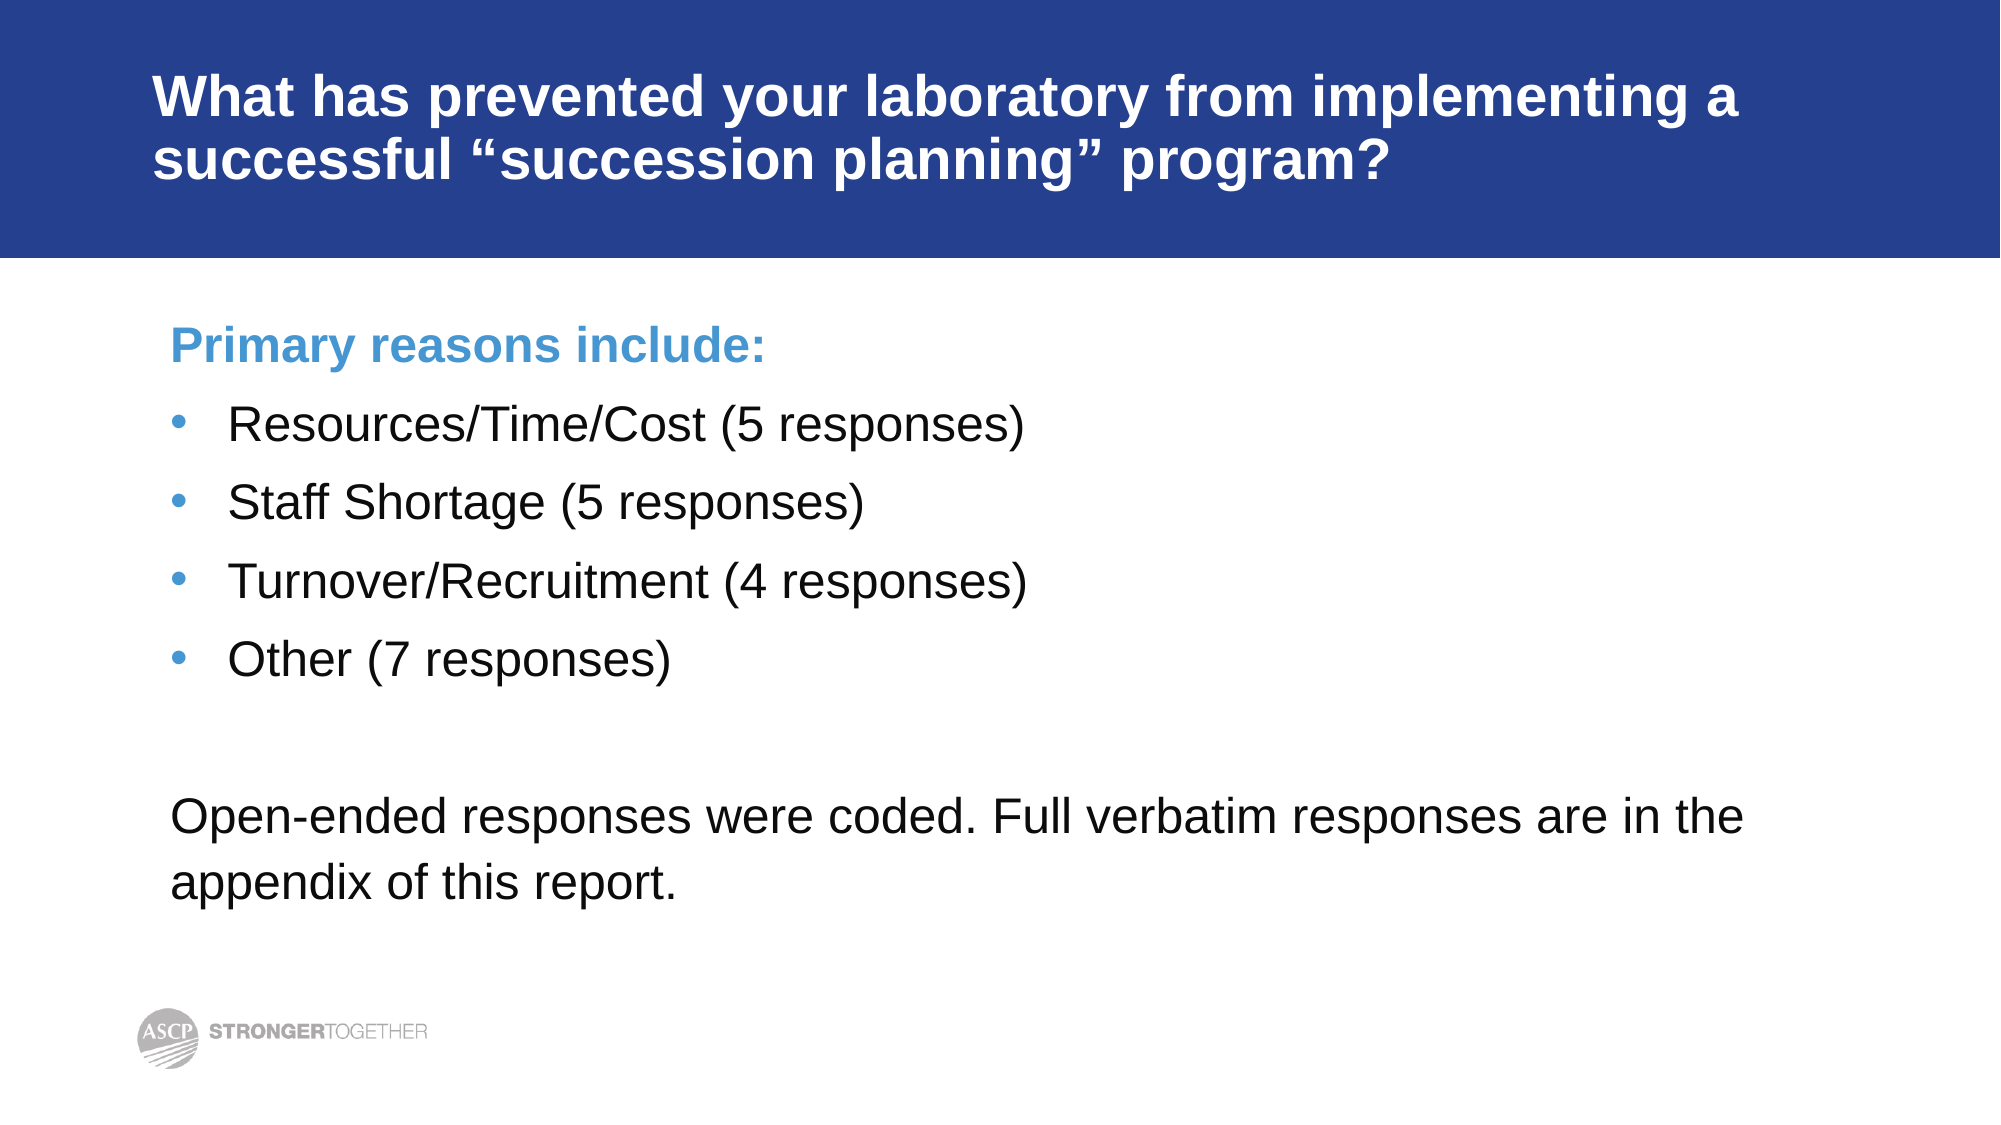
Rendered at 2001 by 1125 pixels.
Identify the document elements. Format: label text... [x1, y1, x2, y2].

title What has prevented your laboratory from implementing a successful “succession planning” program? [137, 27, 1863, 231]
picture [137, 1008, 427, 1069]
list Primary reasons include: Resources/Time/Cost (5 responses) Staff Shortage (5 responses) Turnover/Recruitment (4 responses) Other (7 responses) Open-ended responses were coded. Full verbatim responses are in the appendix of this report. [137, 299, 1863, 942]
